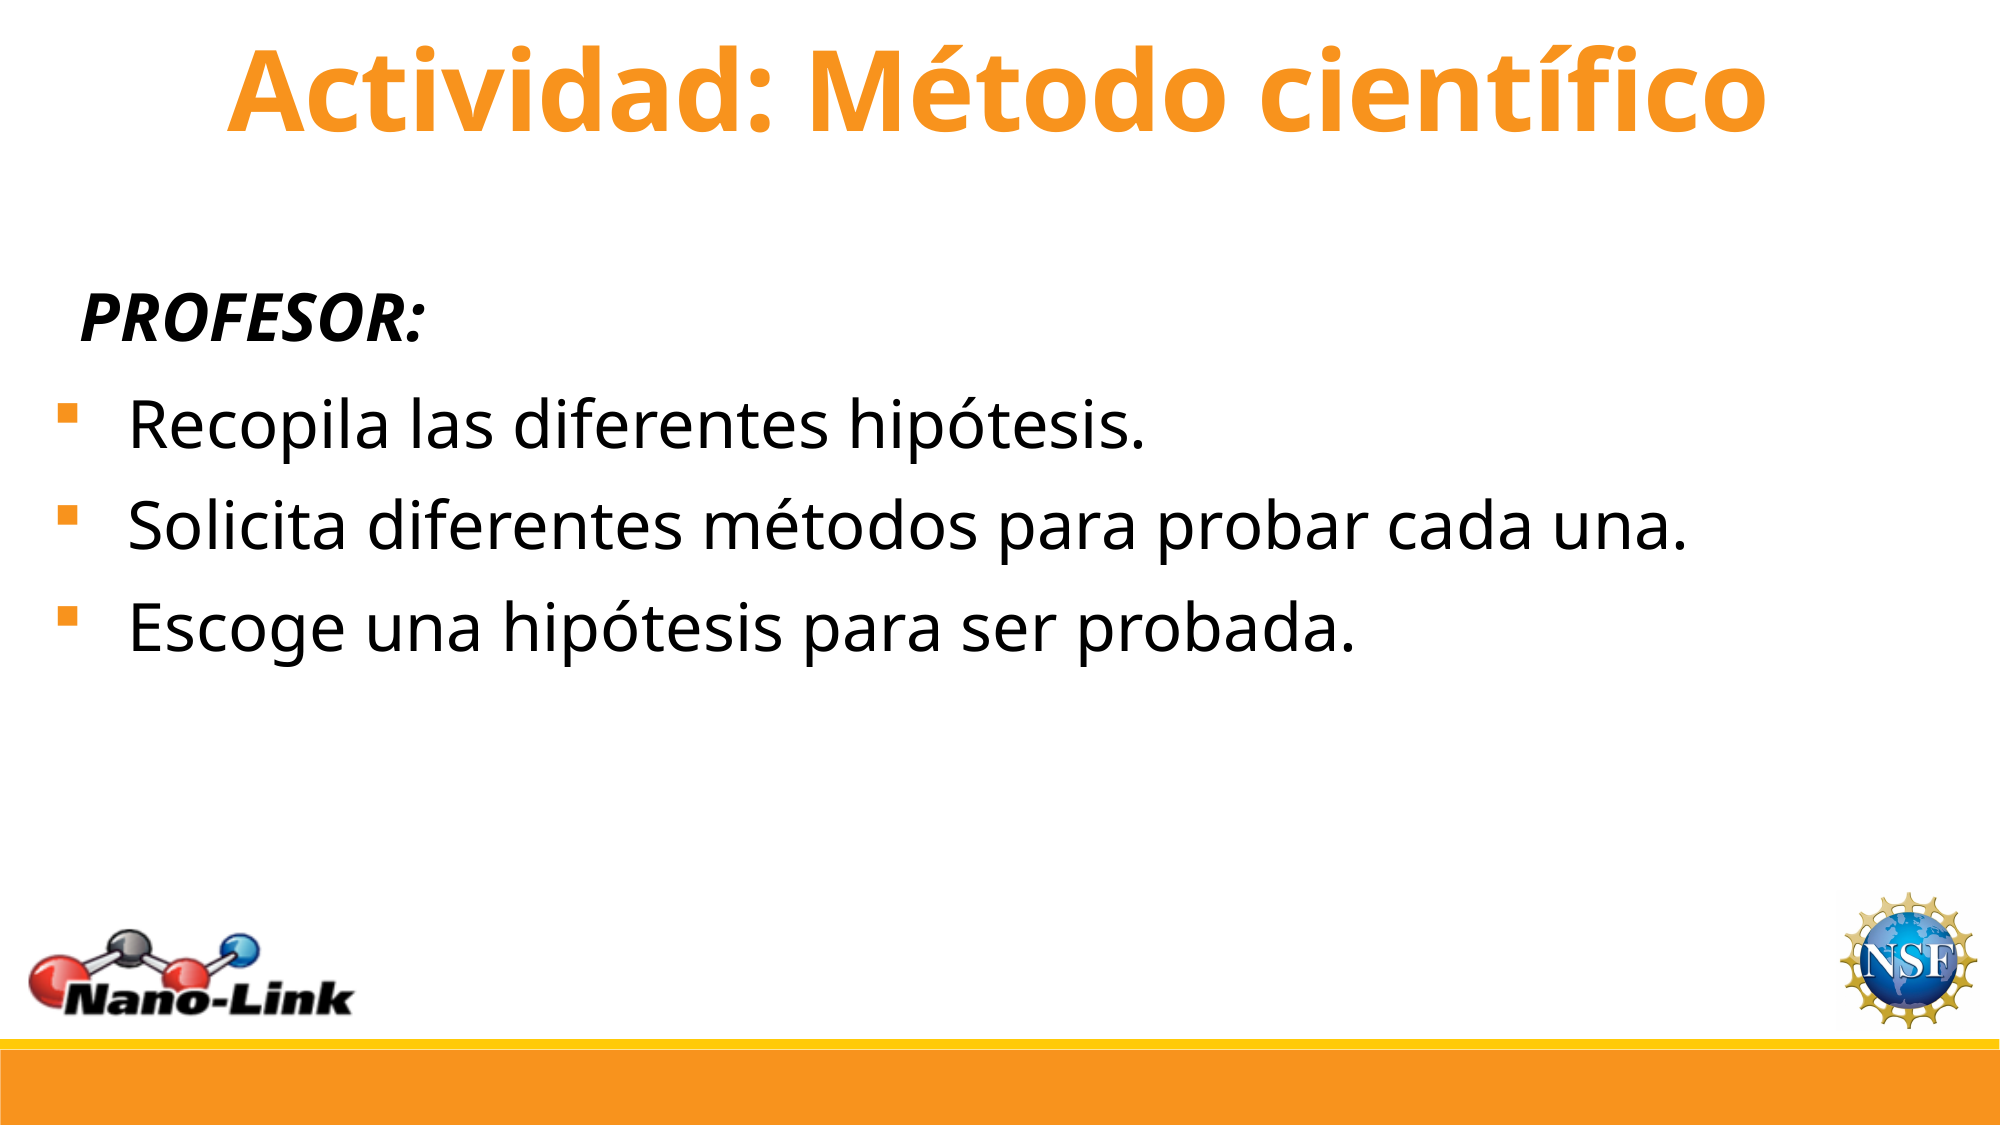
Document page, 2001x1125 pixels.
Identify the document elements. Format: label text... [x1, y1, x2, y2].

text_box Actividad: Método científico [0, 15, 2000, 178]
picture [1835, 889, 1981, 1032]
picture [19, 916, 374, 1032]
text_box PROFESOR: Recopila las diferentes hipótesis. Solicita diferentes métodos para probar cada una. Escoge una hipótesis para ser probada. [37, 262, 1961, 673]
